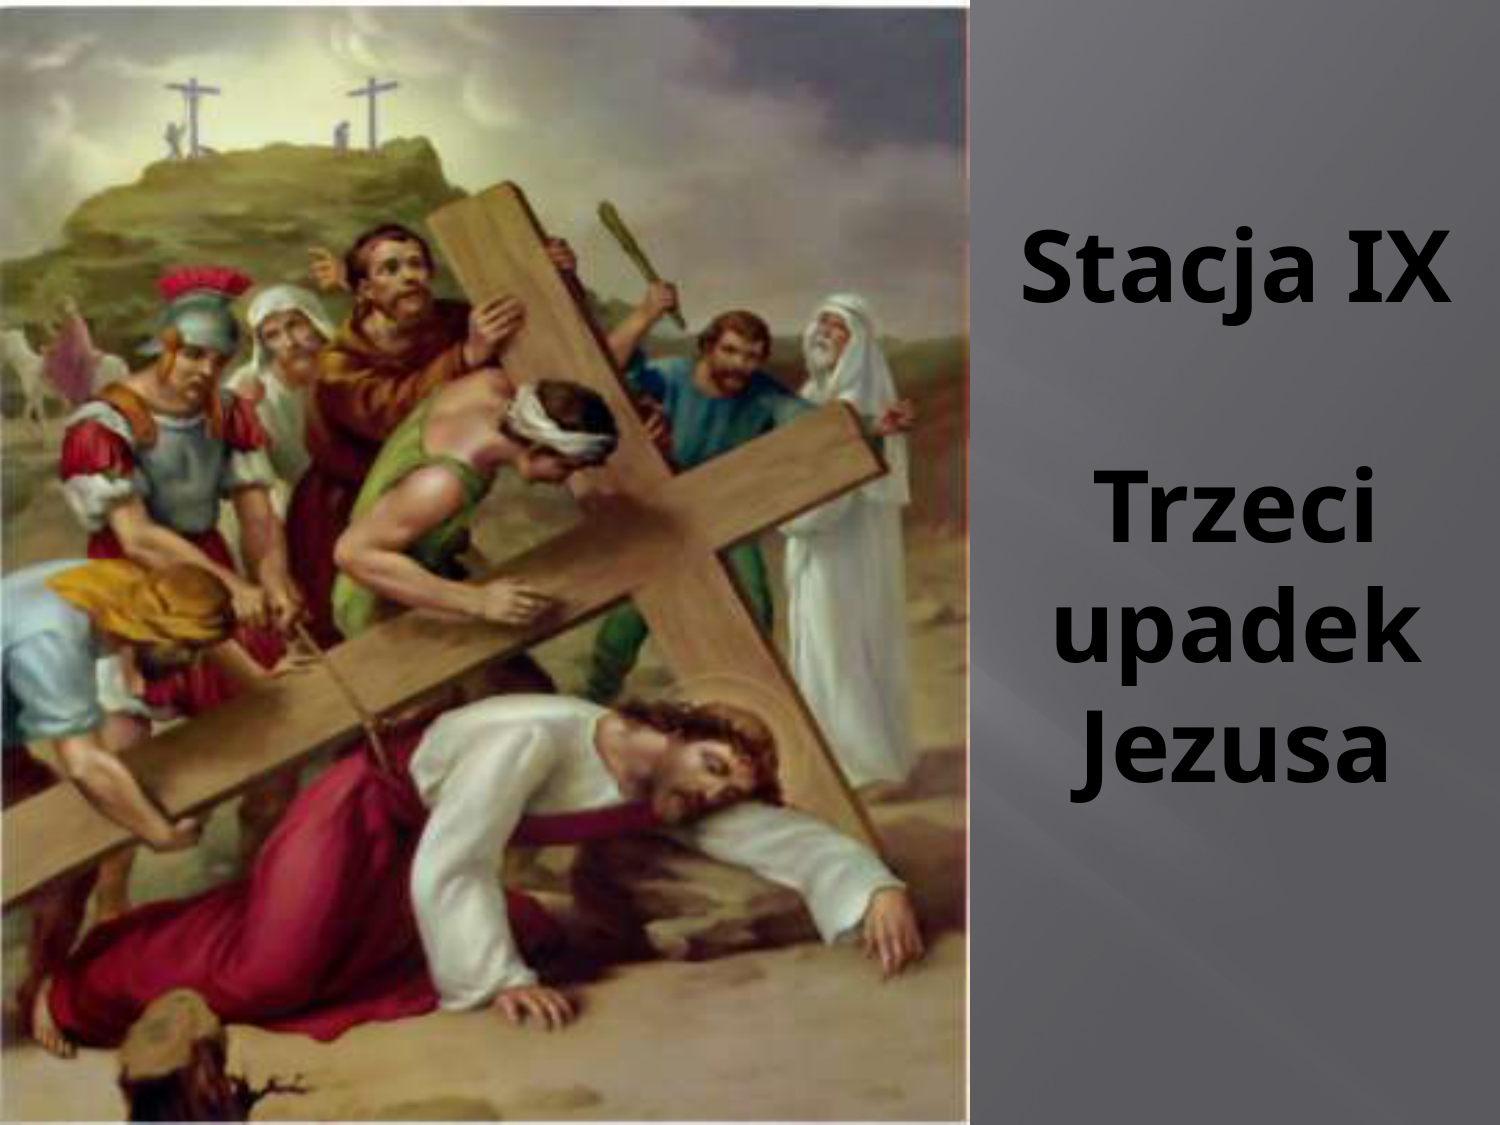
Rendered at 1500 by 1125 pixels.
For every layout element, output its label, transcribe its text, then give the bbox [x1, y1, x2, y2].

picture [0, 0, 971, 1125]
title Stacja IX Trzeci upadek Jezusa [972, 0, 1500, 1125]
